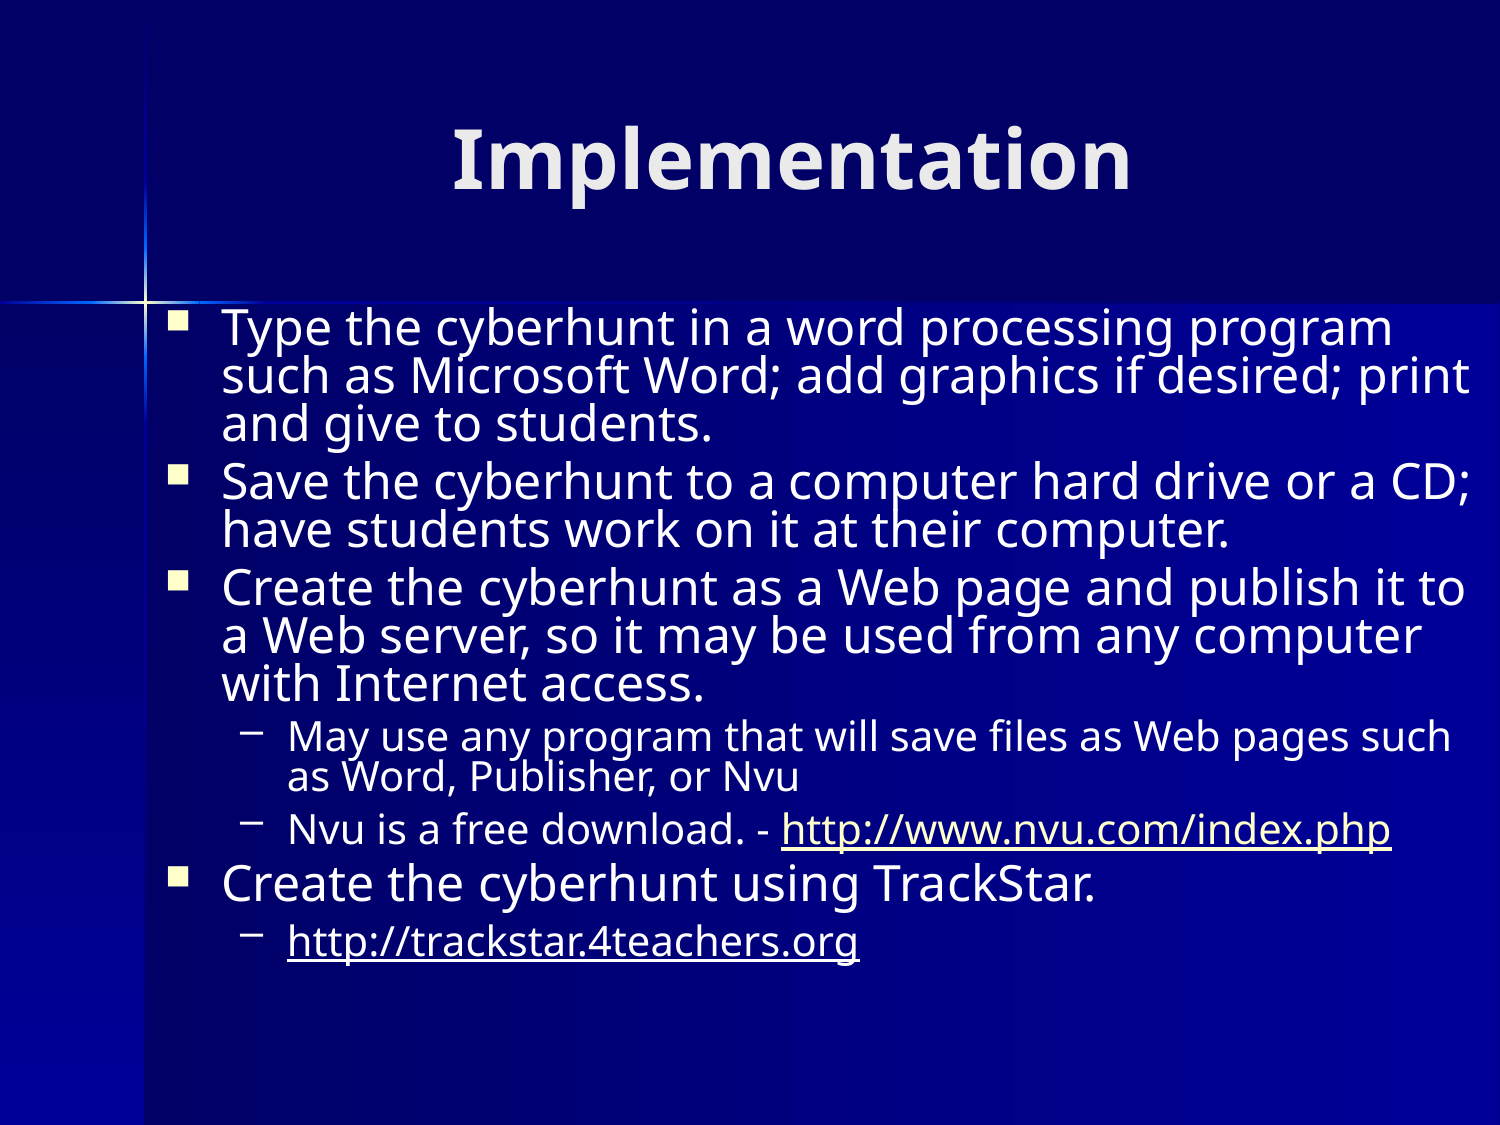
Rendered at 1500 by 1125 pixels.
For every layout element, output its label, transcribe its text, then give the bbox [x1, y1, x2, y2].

title Implementation [174, 87, 1413, 226]
list Type the cyberhunt in a word processing program such as Microsoft Word; add graphics if desired; print and give to students. Save the cyberhunt to a computer hard drive or a CD; have students work on it at their computer. Create the cyberhunt as a Web page and publish it to a Web server, so it may be used from any computer with Internet access. May use any program that will save files as Web pages such as Word, Publisher, or Nvu Nvu is a free download. - http://www.nvu.com/index.php Create the cyberhunt using TrackStar. http://trackstar.4teachers.org [149, 299, 1500, 1125]
